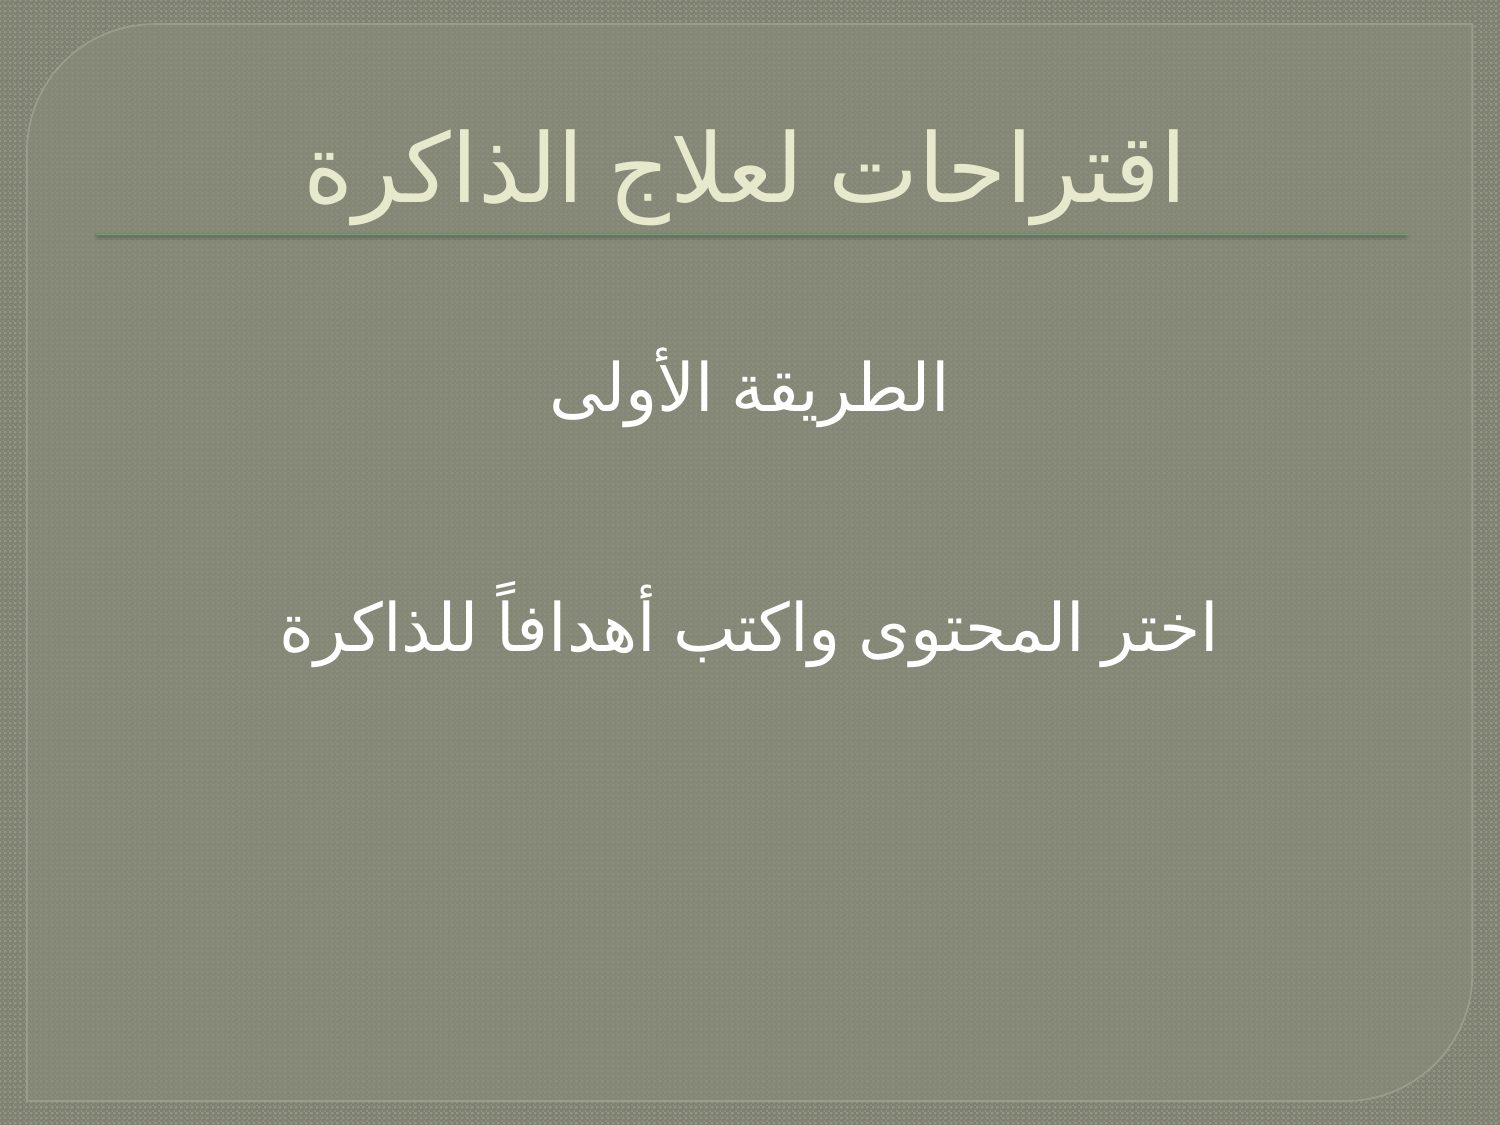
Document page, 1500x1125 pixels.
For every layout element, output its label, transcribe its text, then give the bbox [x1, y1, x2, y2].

title اقتراحات لعلاج الذاكرة [75, 41, 1425, 230]
list الطريقة الأولى اختر المحتوى واكتب أهدافاً للذاكرة [75, 337, 1425, 875]
